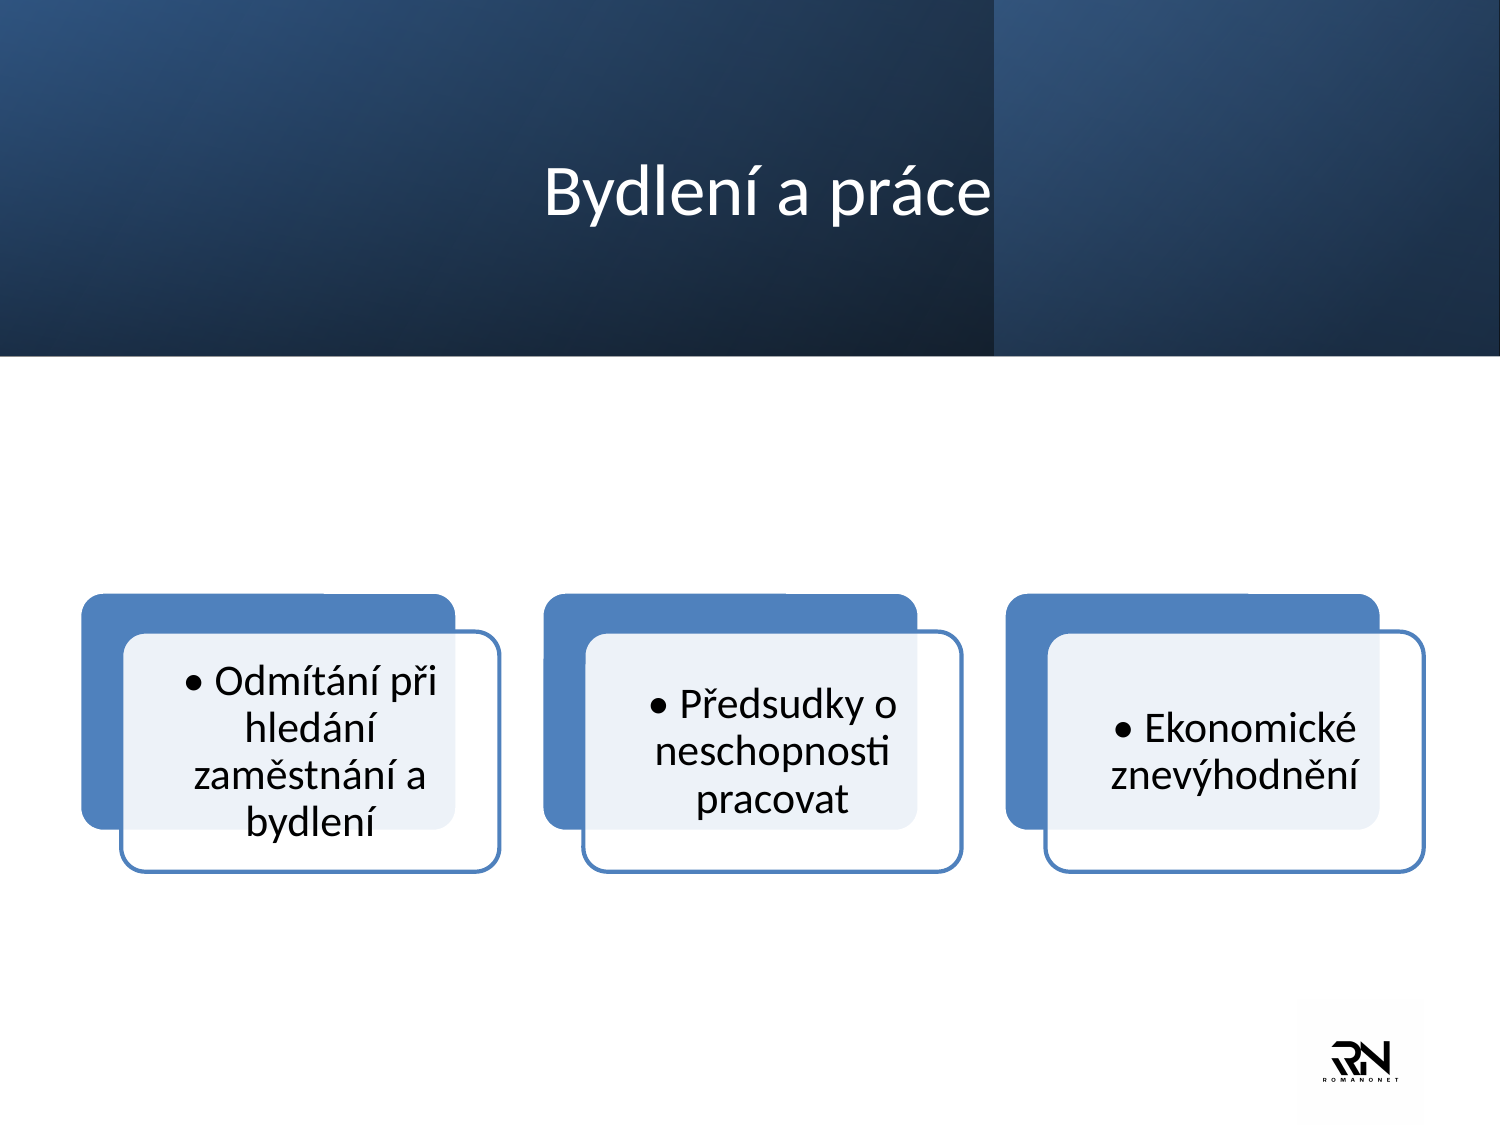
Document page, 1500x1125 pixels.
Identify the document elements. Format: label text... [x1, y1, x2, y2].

text_box [0, 0, 1500, 357]
title Bydlení a práce [170, 57, 1366, 316]
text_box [78, 591, 1424, 872]
text_box [0, 357, 1500, 1125]
picture [1297, 998, 1424, 1125]
